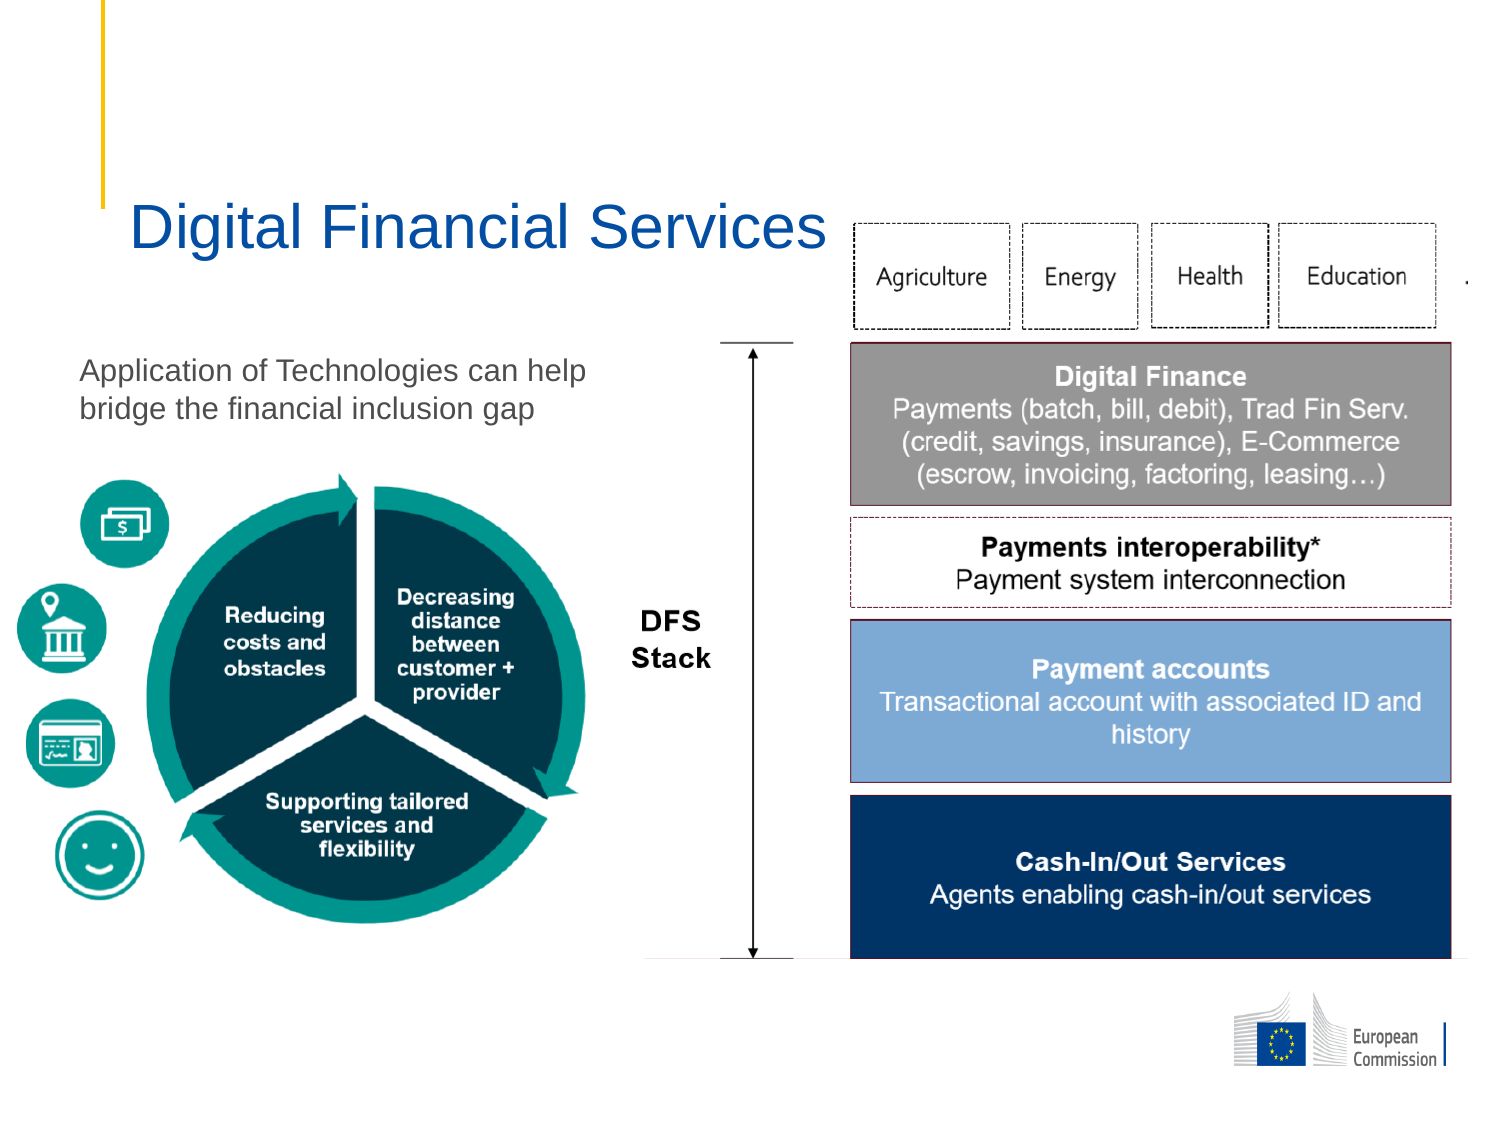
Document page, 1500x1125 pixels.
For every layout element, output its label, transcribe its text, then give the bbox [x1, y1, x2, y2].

picture [1234, 991, 1446, 1066]
text_box Application of Technologies can help bridge the financial inclusion gap [64, 343, 609, 430]
title Digital Financial Services [115, 166, 1409, 263]
picture [4, 196, 1468, 959]
